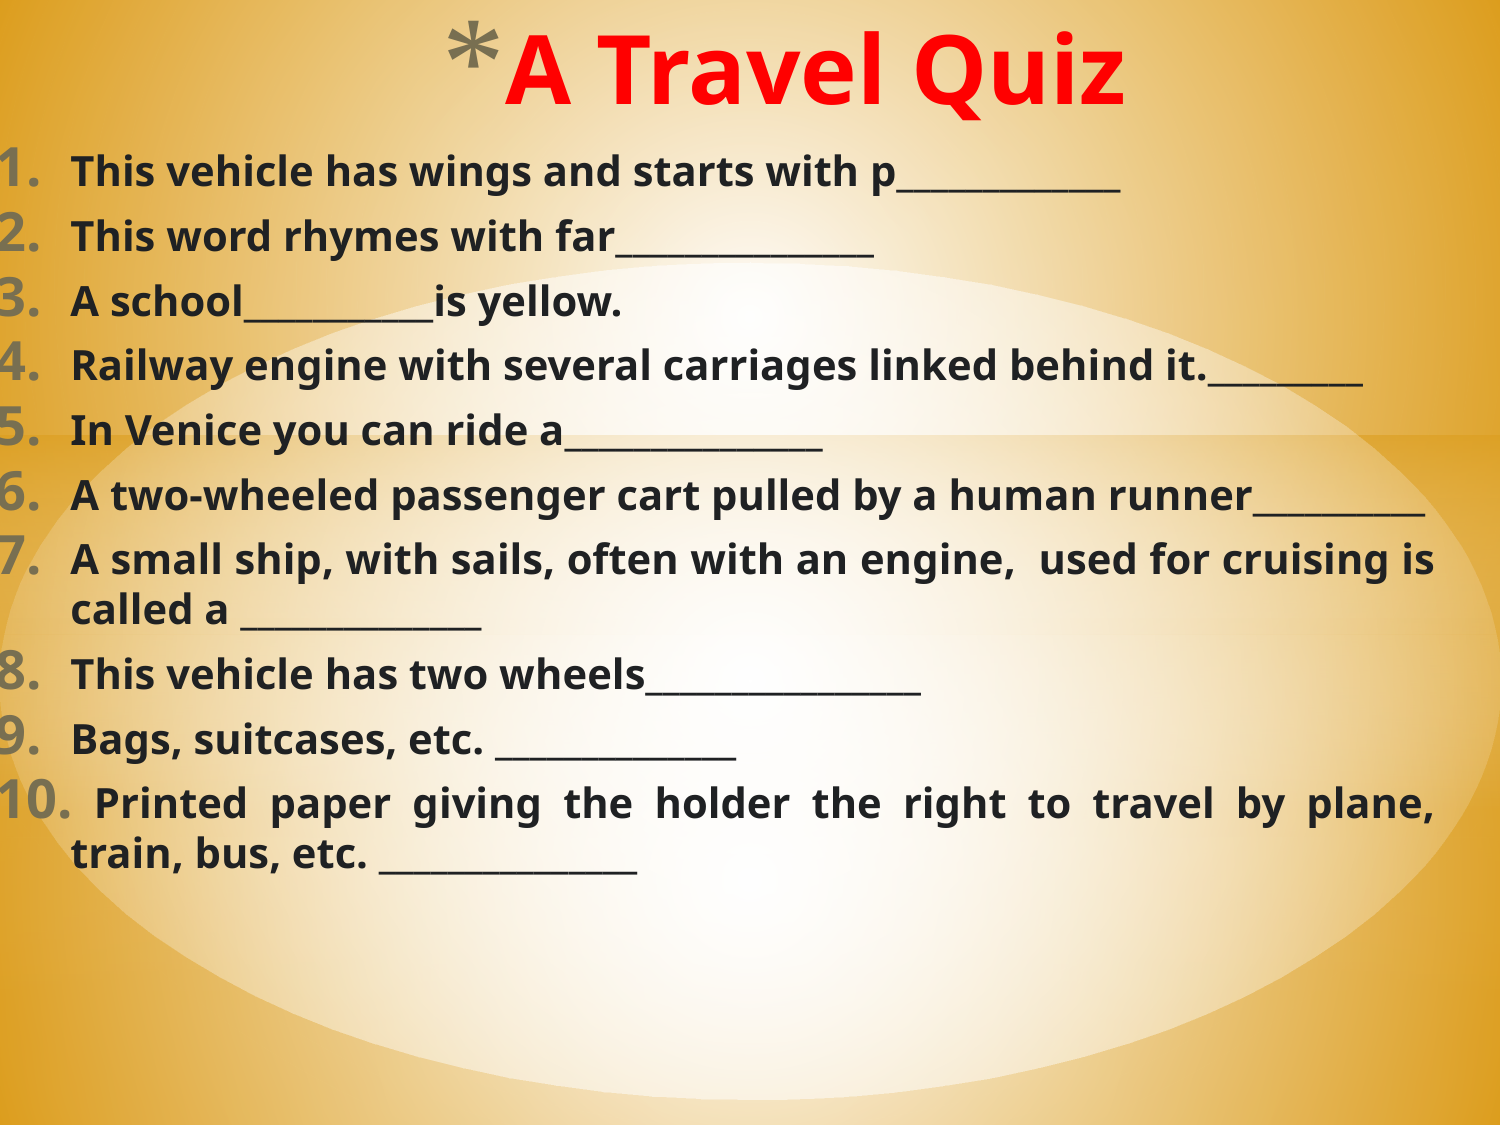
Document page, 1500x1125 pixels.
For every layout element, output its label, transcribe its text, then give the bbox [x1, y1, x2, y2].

title A Travel Quiz [76, 30, 1495, 362]
list This vehicle has wings and starts with p_____________ This word rhymes with far_______________ A school___________is yellow. Railway engine with several carriages linked behind it._________ In Venice you can ride a_______________ A two-wheeled passenger cart pulled by a human runner__________ A small ship, with sails, often with an engine, used for cruising is called a ______________ This vehicle has two wheels________________ Bags, suitcases, etc. ______________ Printed paper giving the holder the right to travel by plane, train, bus, etc. _______________ [0, 137, 1452, 1083]
